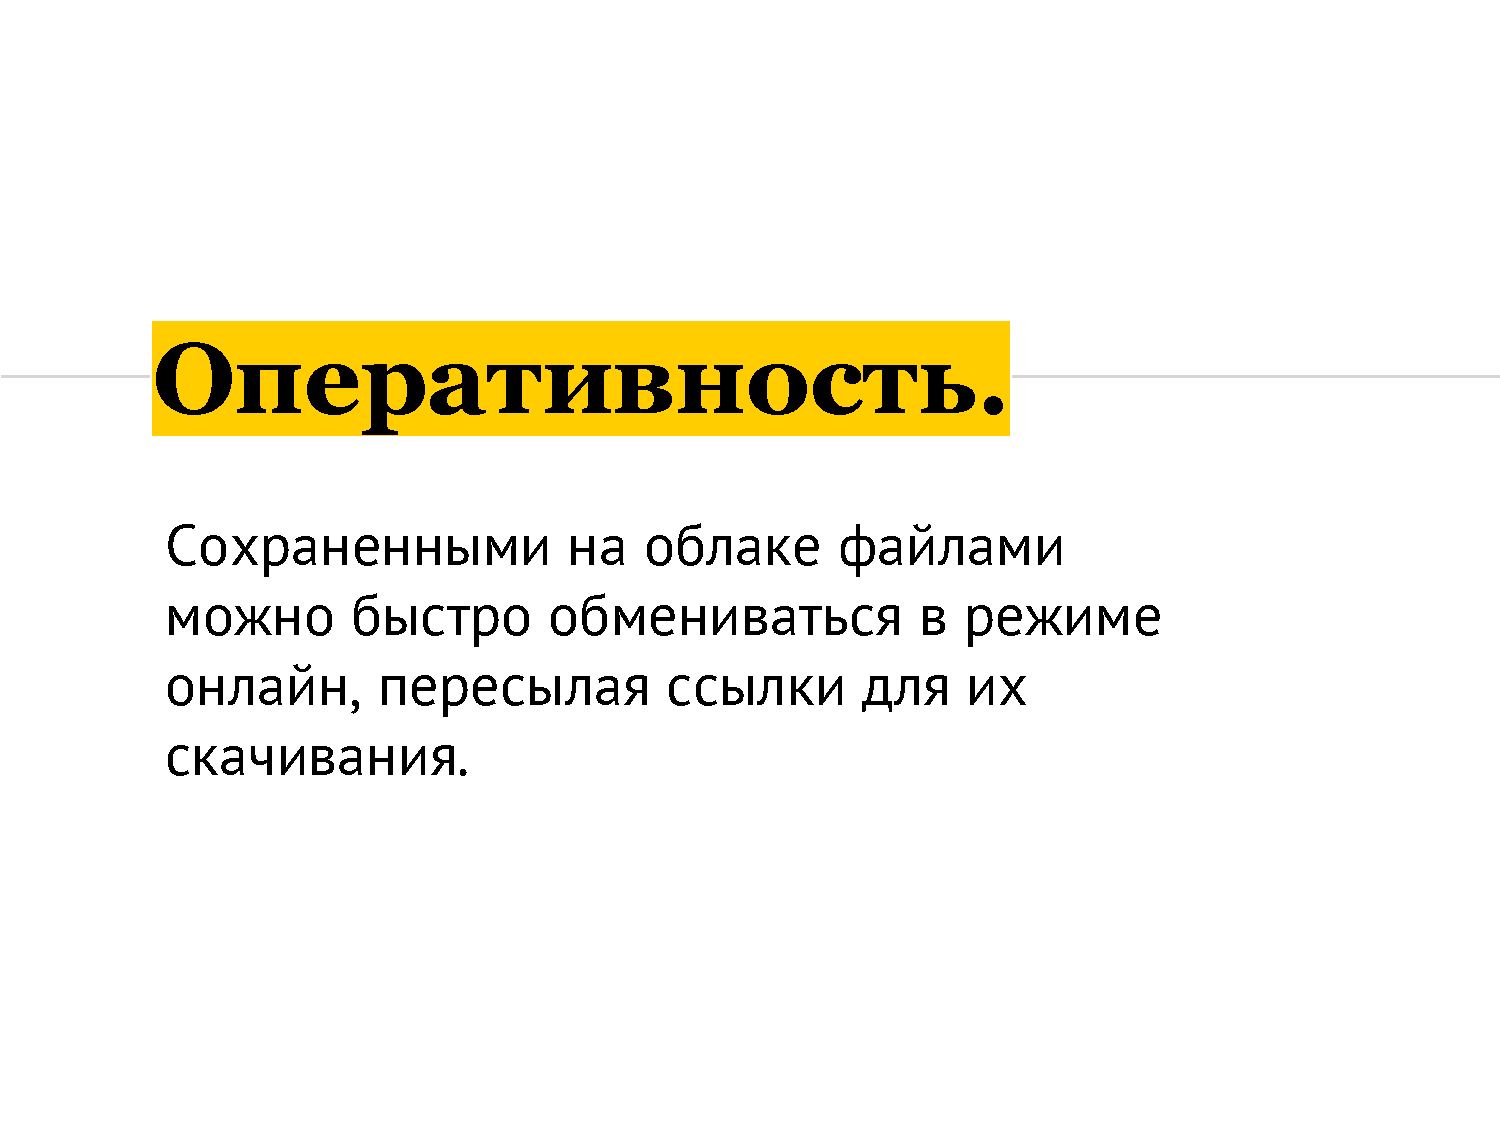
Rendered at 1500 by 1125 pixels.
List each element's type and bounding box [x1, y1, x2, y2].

picture [0, 141, 1500, 987]
